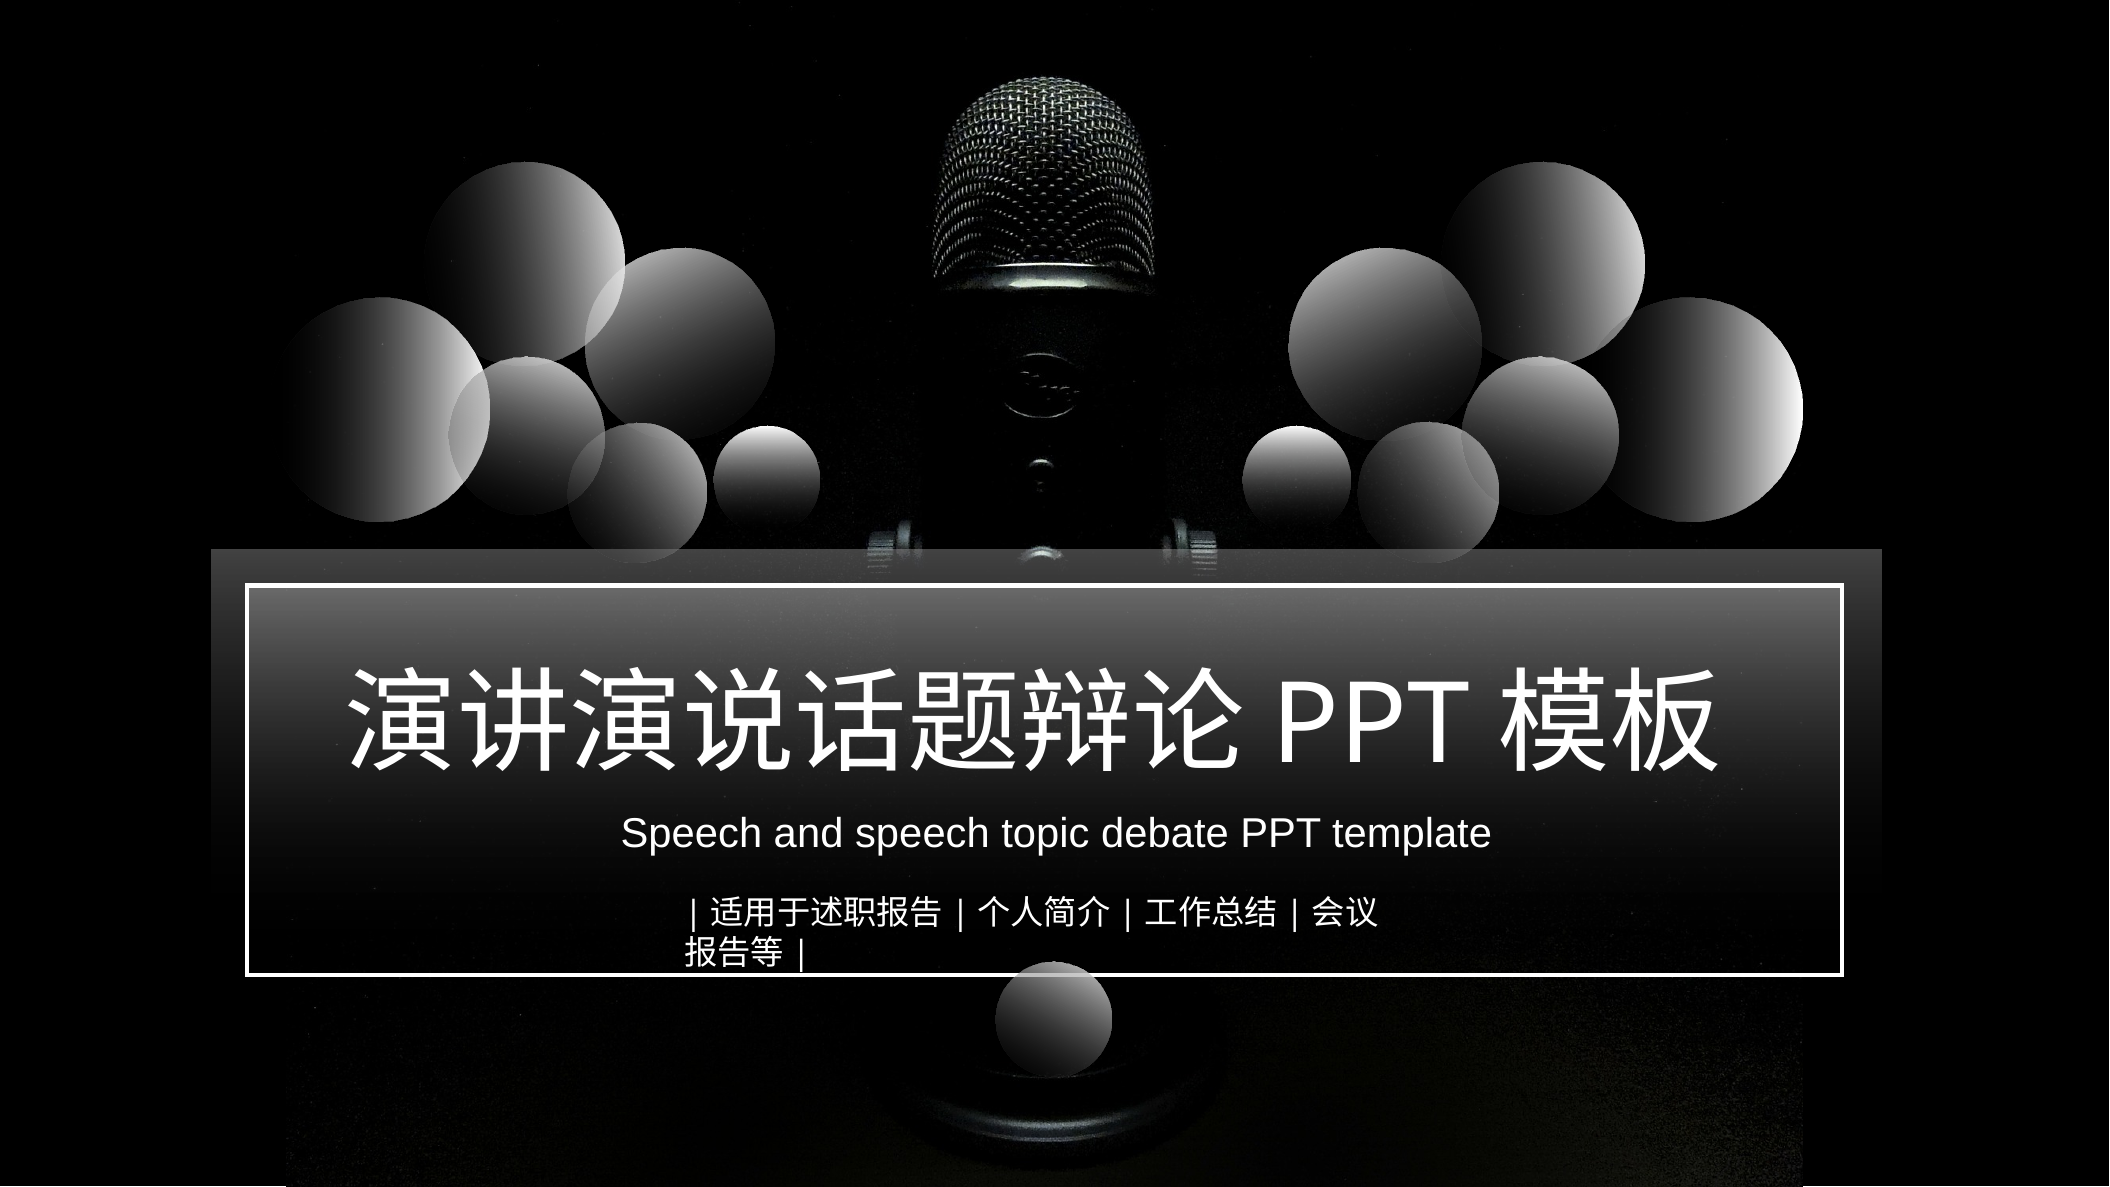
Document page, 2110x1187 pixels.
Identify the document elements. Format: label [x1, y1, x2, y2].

text_box [1803, 584, 1843, 976]
text_box [268, 161, 820, 563]
text_box [210, 549, 286, 941]
picture [286, 0, 1803, 1187]
text_box [246, 584, 286, 976]
text_box [1803, 549, 1883, 941]
